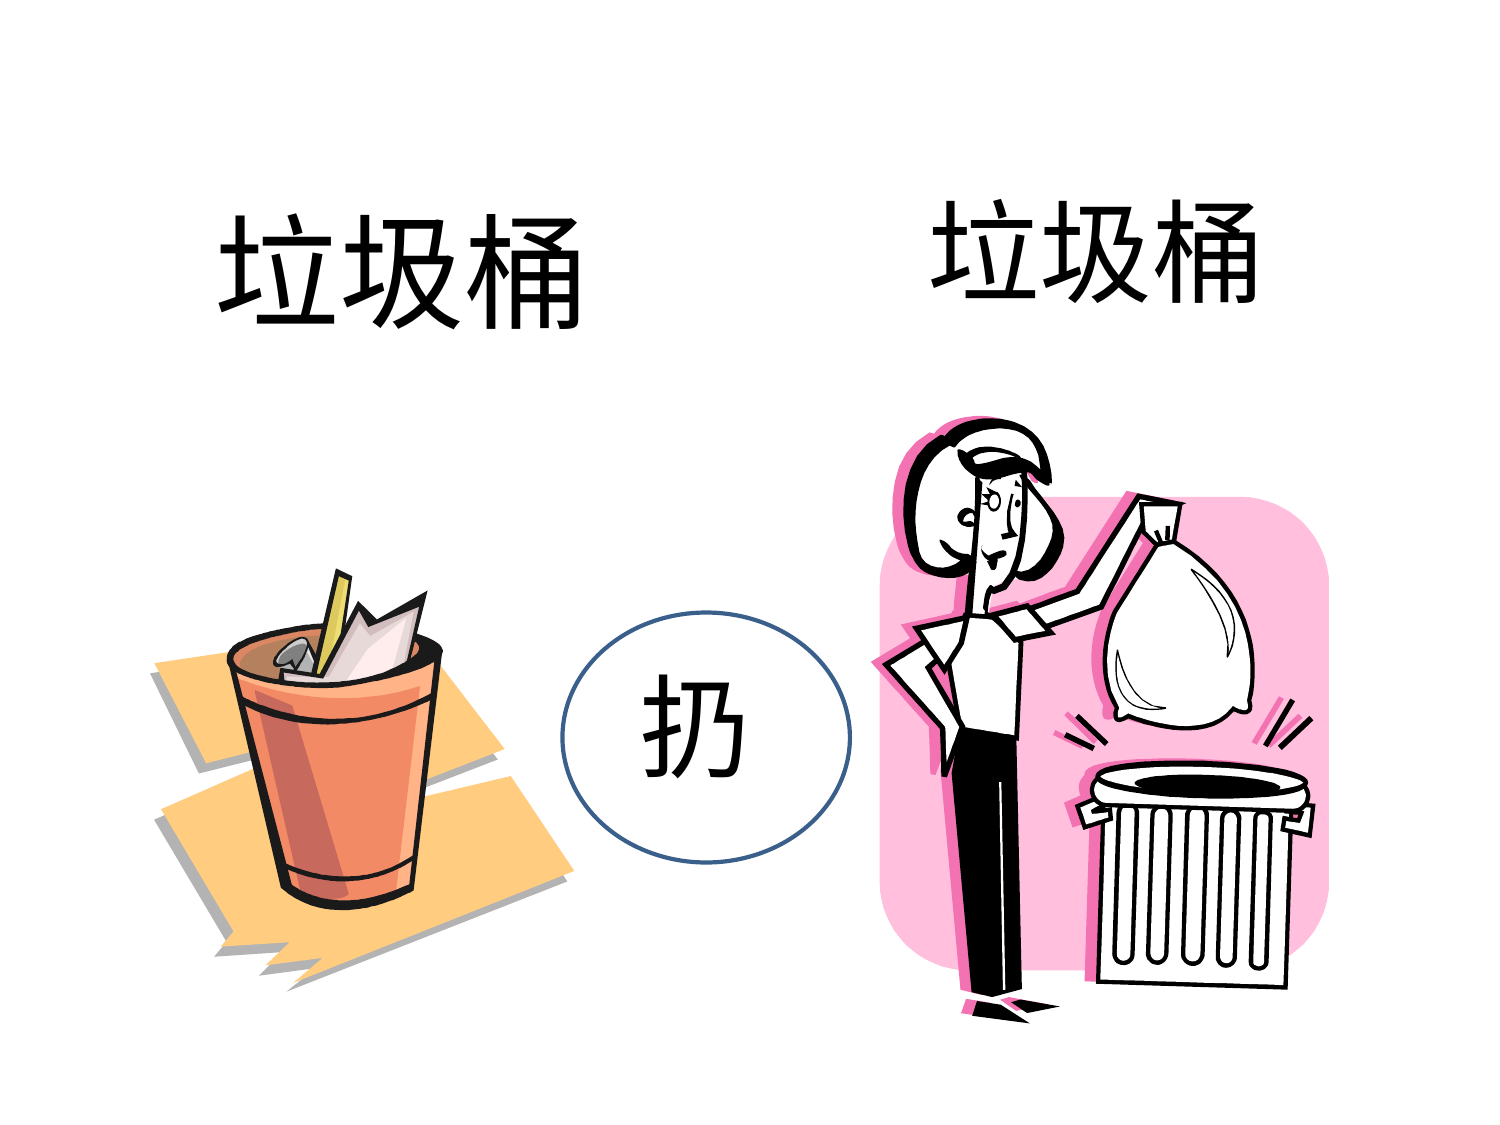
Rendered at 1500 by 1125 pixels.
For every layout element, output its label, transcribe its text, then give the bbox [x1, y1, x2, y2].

picture [149, 562, 581, 998]
text_box 扔 [624, 649, 763, 800]
text_box 垃圾桶 [912, 174, 1350, 325]
text_box 垃圾桶 [200, 187, 688, 353]
picture [862, 412, 1330, 1024]
text_box [585, 610, 853, 865]
